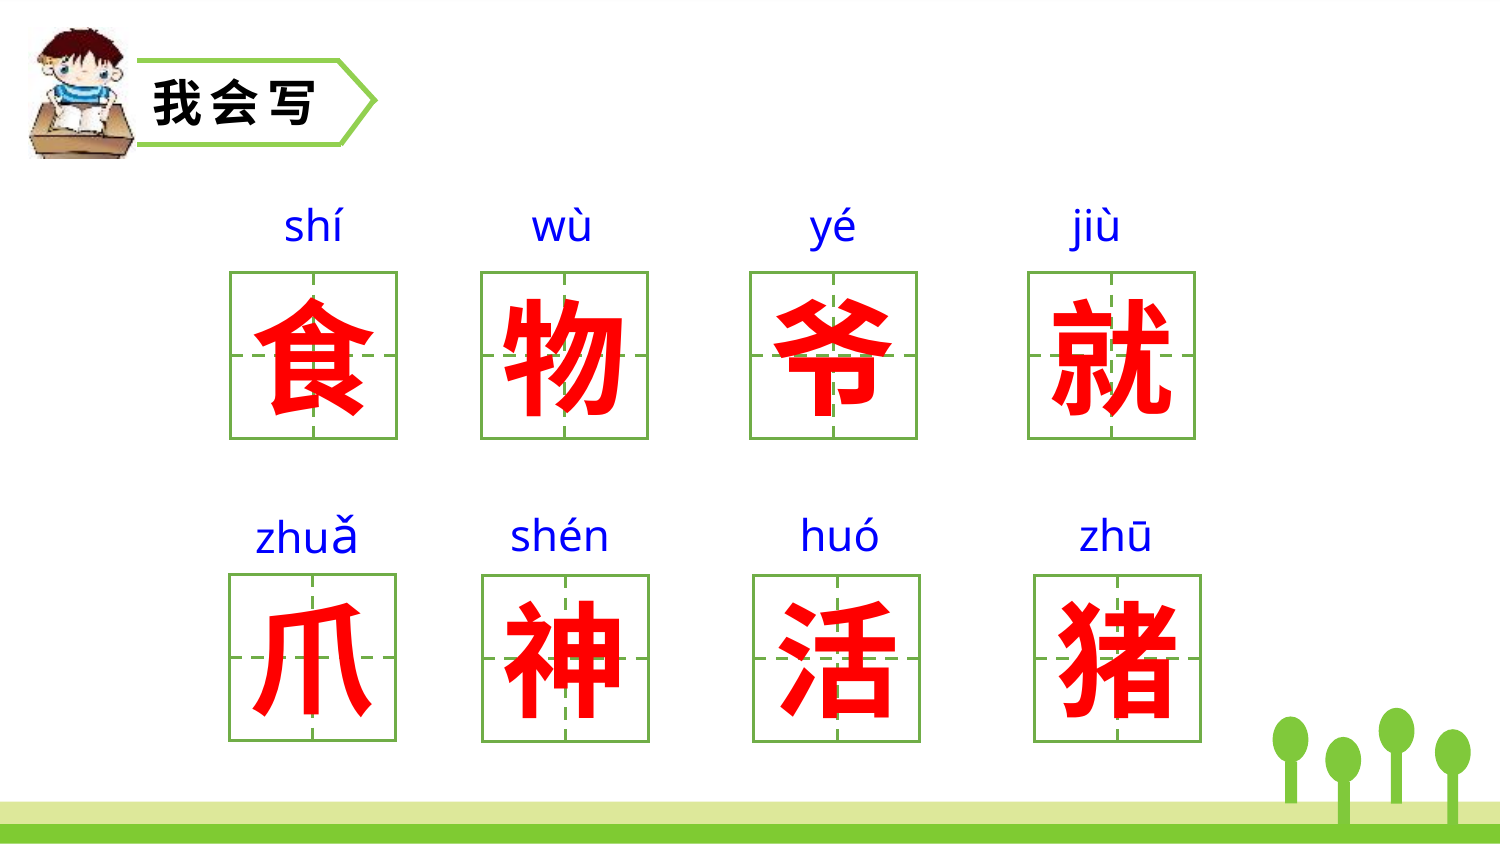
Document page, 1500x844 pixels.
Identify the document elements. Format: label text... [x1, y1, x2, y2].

text_box shén [498, 502, 622, 566]
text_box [230, 272, 397, 439]
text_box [1028, 272, 1195, 439]
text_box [482, 575, 649, 742]
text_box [229, 574, 396, 741]
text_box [1034, 575, 1202, 742]
text_box yé [798, 192, 869, 256]
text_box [750, 272, 917, 439]
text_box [753, 575, 921, 742]
text_box shí [272, 192, 355, 256]
text_box zhuǎ [244, 498, 372, 570]
text_box huó [788, 502, 892, 566]
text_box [481, 272, 648, 439]
text_box zhū [1067, 502, 1165, 566]
picture [0, 0, 1500, 801]
text_box jiù [1060, 192, 1133, 256]
text_box wù [520, 192, 605, 256]
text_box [28, 27, 414, 159]
